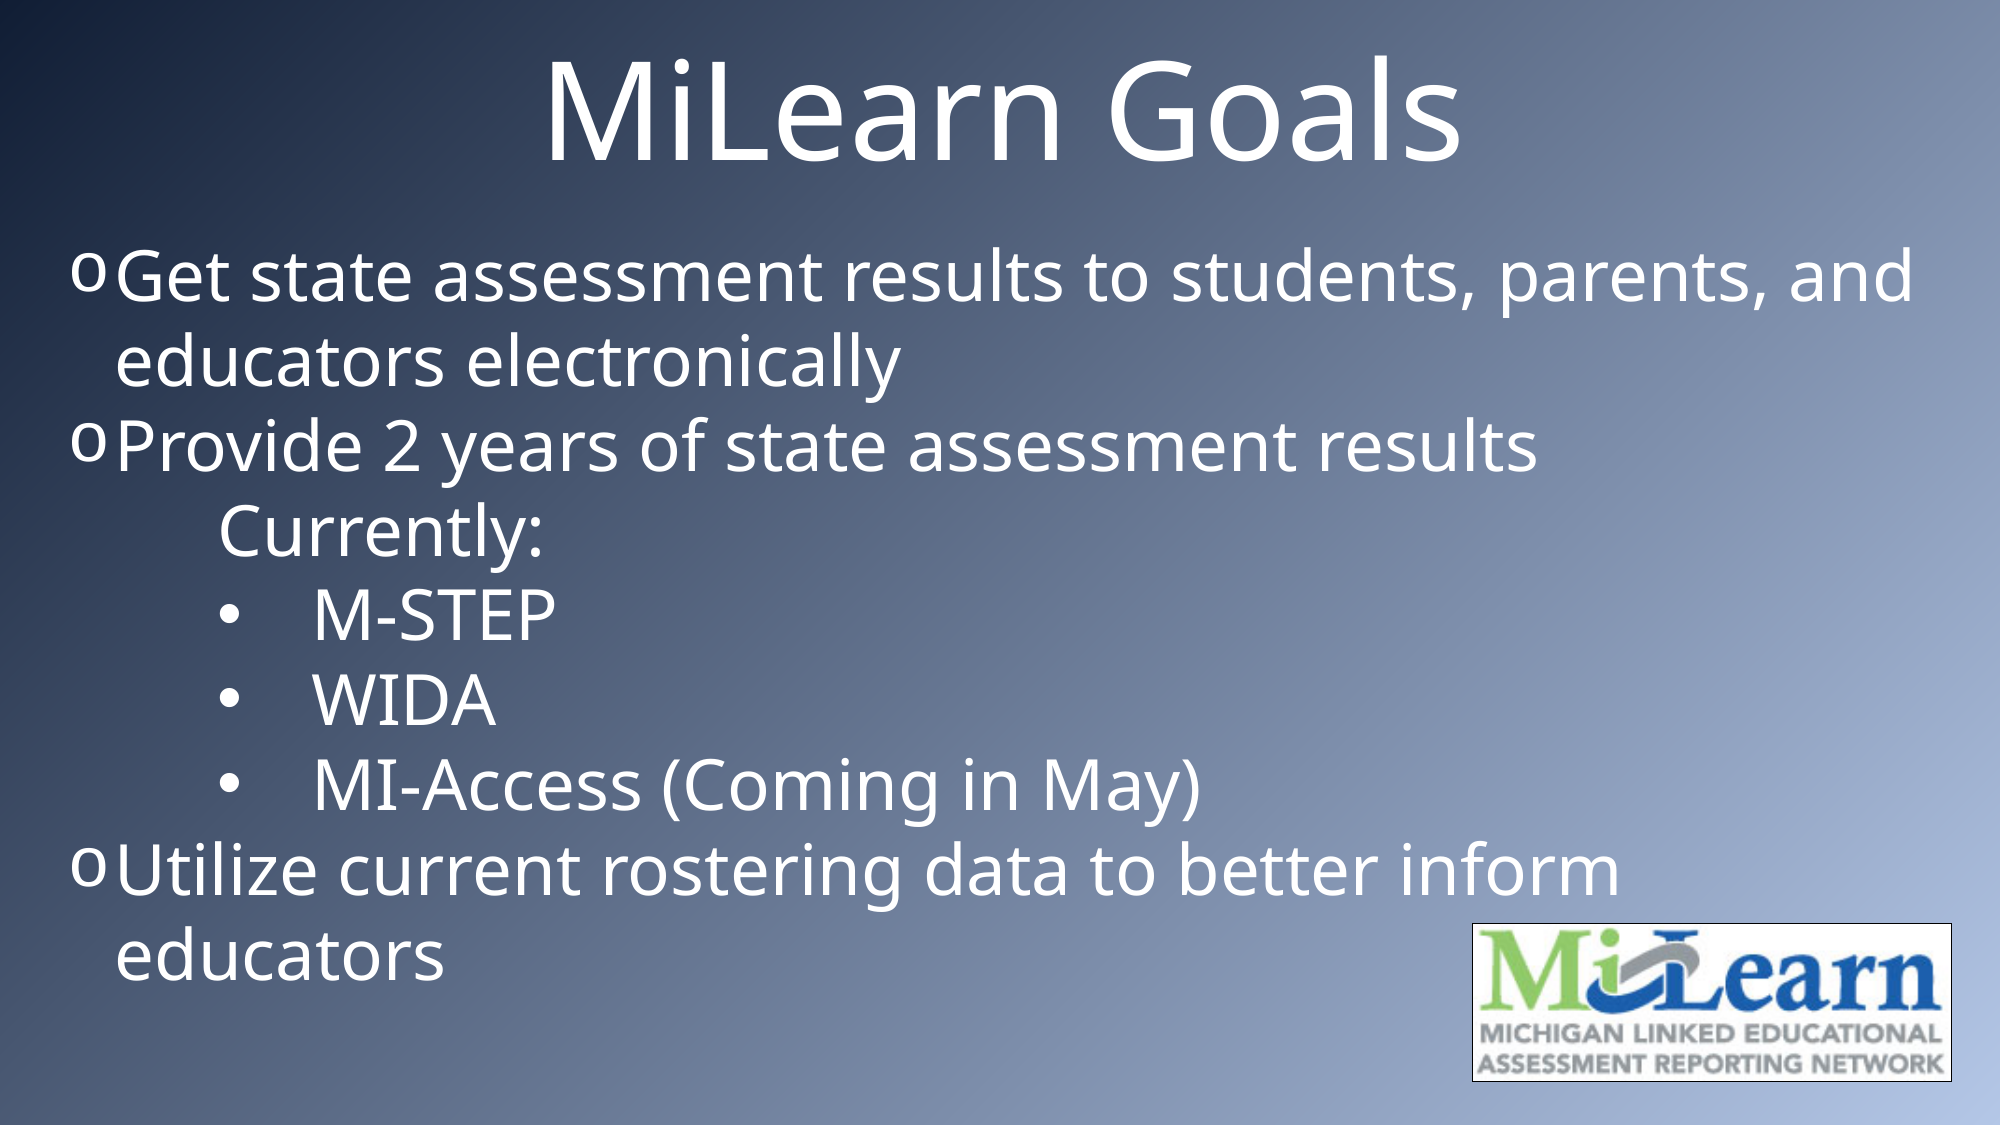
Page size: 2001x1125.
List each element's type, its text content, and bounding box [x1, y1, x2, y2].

text_box MiLearn Goals [245, 15, 1760, 196]
picture [1472, 923, 1952, 1082]
text_box Get state assessment results to students, parents, and educators electronically Provide 2 years of state assessment results Currently: M-STEP WIDA MI-Access (Coming in May) Utilize current rostering data to better inform educators [52, 223, 1952, 1003]
